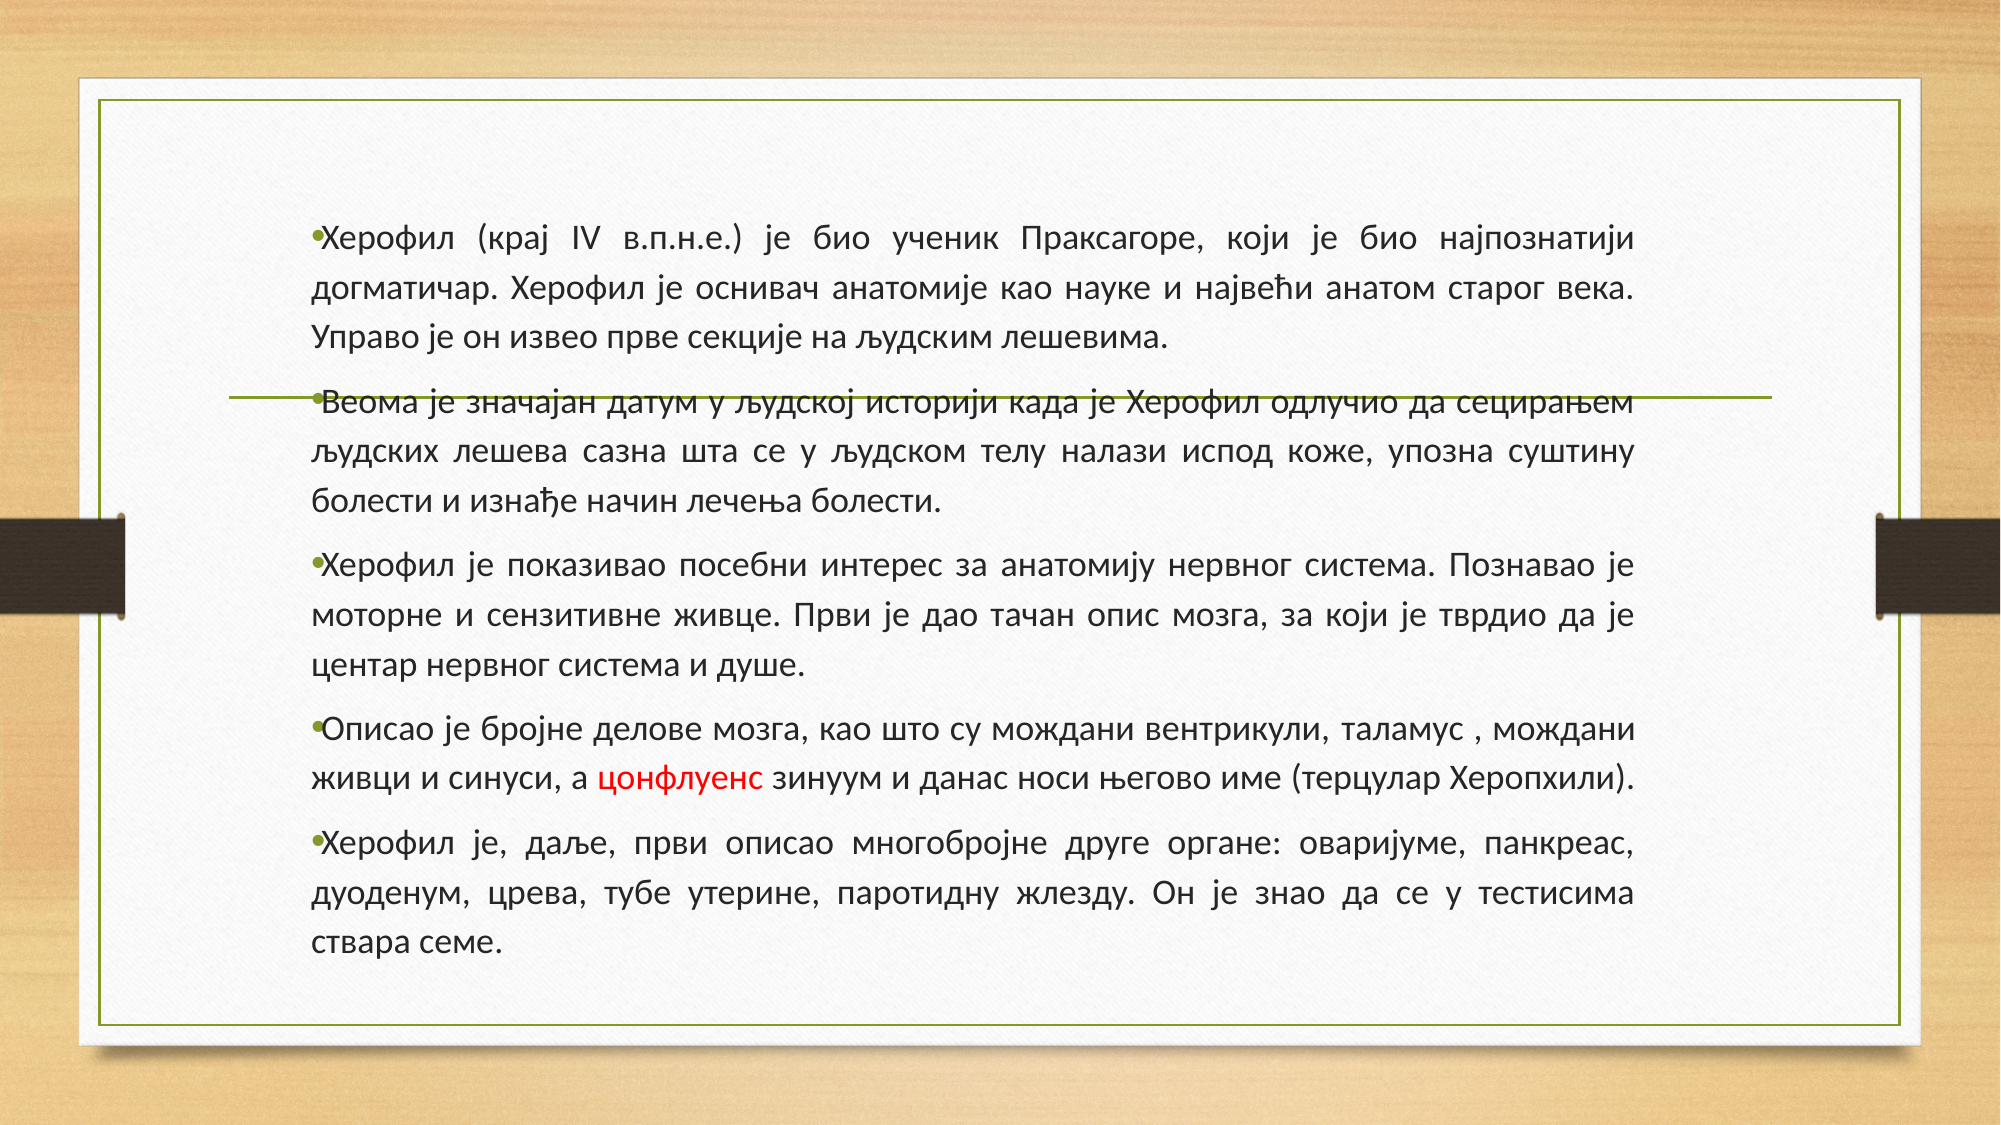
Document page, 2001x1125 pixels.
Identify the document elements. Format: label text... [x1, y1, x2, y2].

picture [0, 0, 2001, 1125]
list Херофил (крај IV в.п.н.е.) је био ученик Праксагоре, који је био најпознатији догматичар. Херофил је оснивач анатомије као науке и највећи анатом старог века. Управо је он извео прве секције на људским лешевима. Веома је значајан датум у људској историји када је Херофил одлучио да сецирањем људских лешева сазна шта се у људском телу налази испод коже, упозна суштину болести и изнађе начин лечења болести. Херофил је показивао посебни интерес за анатомију нервног система. Познавао је моторне и сензитивне живце. Први је дао тачан опис мозга, за који је тврдио да је центар нервног система и душе. Описао је бројне делове мозга, као што су мождани вентрикули, таламус , мождани живци и синуси, а цонфлуенс зинуум и данас носи његово име (терцулар Херопхили). Херофил је, даље, први описао многобројне друге органе: оваријуме, панкреас, дуоденум, црева, тубе утерине, паротидну жлезду. Он је знао да се у тестисима ствара семе. [295, 199, 1652, 982]
